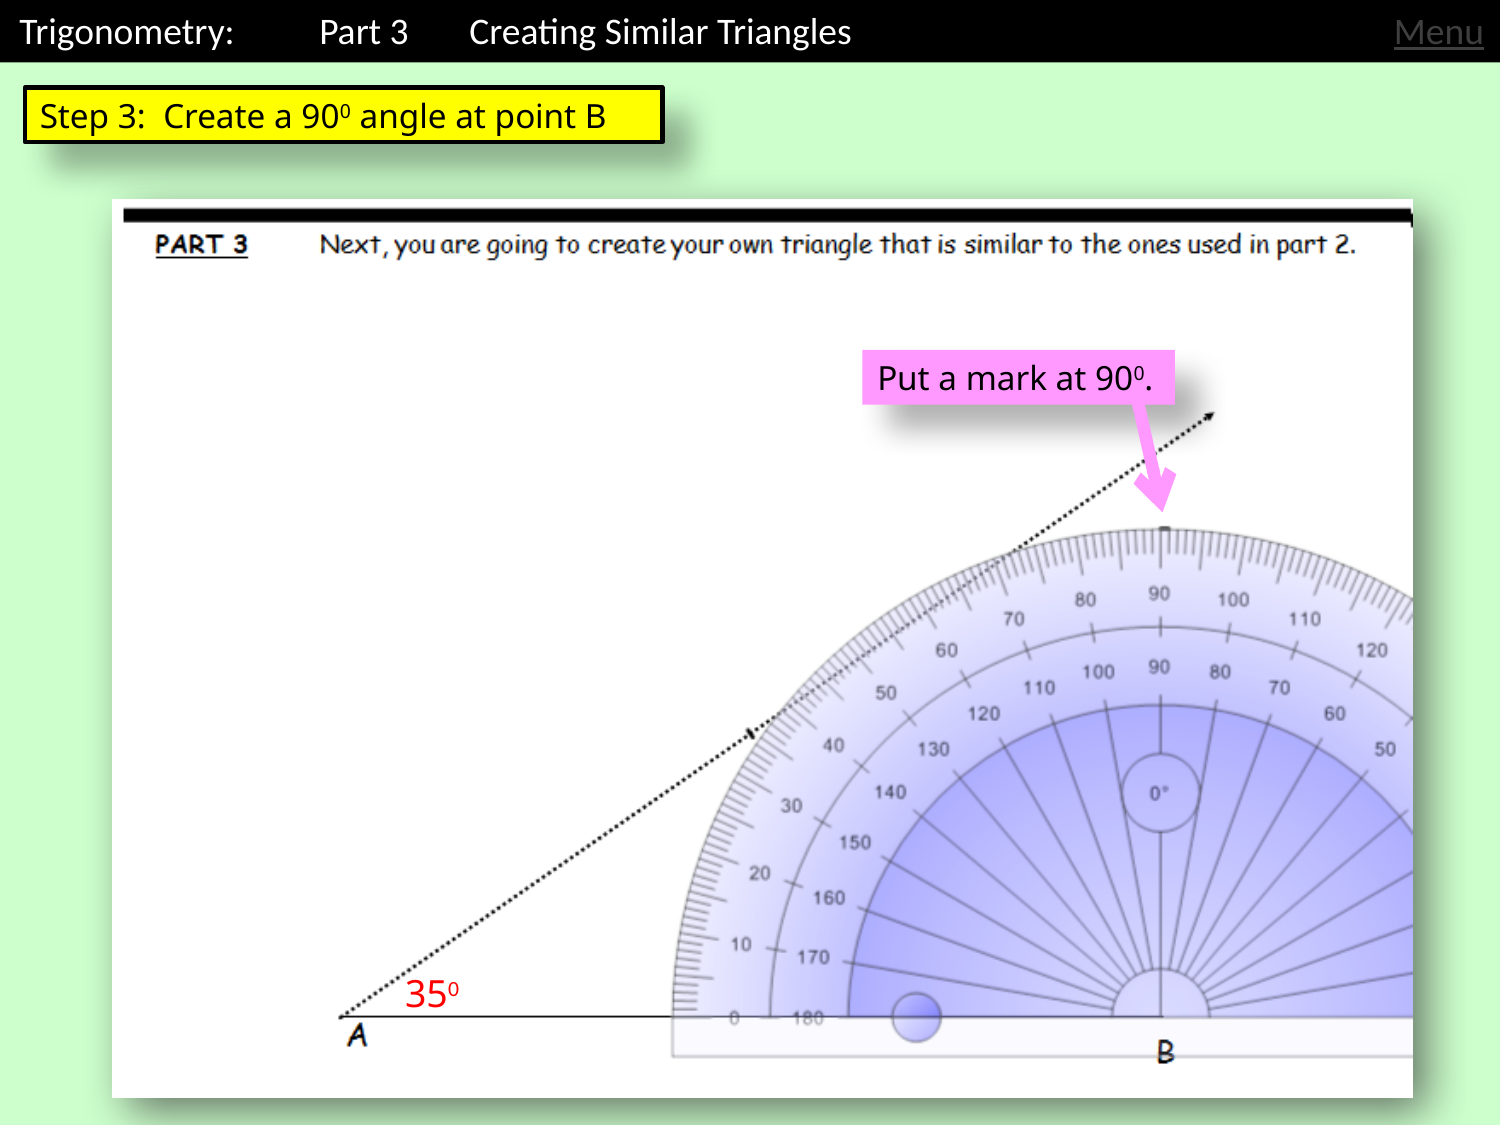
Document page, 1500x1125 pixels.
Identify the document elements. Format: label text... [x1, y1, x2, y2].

text_box [0, 0, 4, 64]
picture [112, 199, 1413, 1099]
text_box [1137, 399, 1163, 513]
text_box Trigonometry: Part 3 Creating Similar Triangles [4, 0, 935, 105]
text_box Step 3: Create a 900 angle at point B [24, 87, 663, 143]
text_box [935, 0, 1500, 64]
text_box Menu [1379, 0, 1500, 60]
